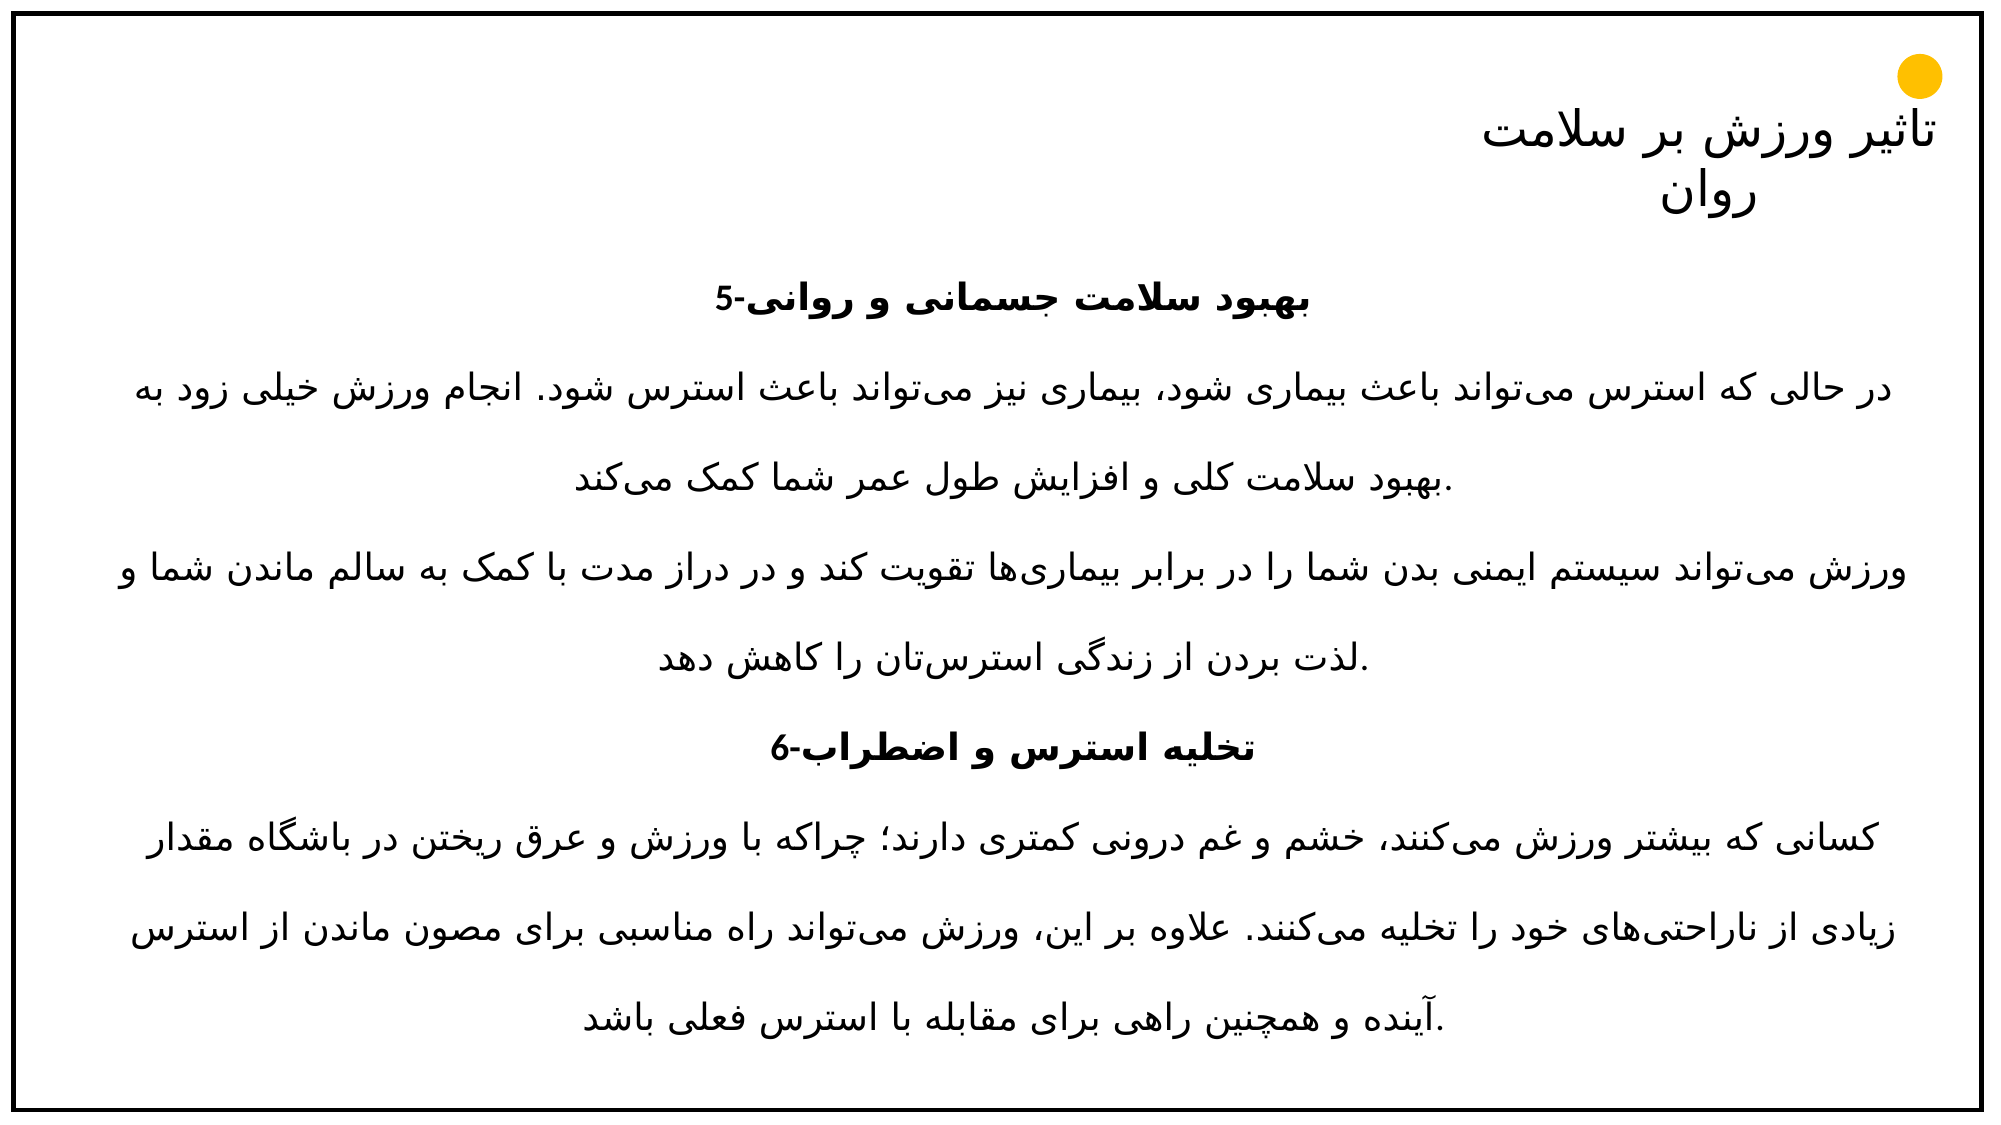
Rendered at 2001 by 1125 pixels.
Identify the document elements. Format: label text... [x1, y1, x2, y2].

text_box تاثیر ورزش بر سلامت روان [1418, 89, 2000, 225]
text_box 5-بهبود سلامت جسمانی و روانی در حالی که استرس می‌تواند باعث بیماری شود، بیماری نیز می‌تواند باعث استرس شود. انجام ورزش خیلی زود به بهبود سلامت کلی و افزایش طول عمر شما کمک می‌کند. ورزش می‌تواند سیستم ایمنی بدن شما را در برابر بیماری‌ها تقویت کند و در دراز مدت با کمک به سالم ماندن شما و لذت بردن از زندگی استرس‌تان را کاهش دهد. 6-تخلیه استرس و اضطراب کسانی که بیشتر ورزش می‌کنند، خشم و غم درونی کمتری دارند؛ چراکه با ورزش و عرق ریختن در باشگاه مقدار زیادی از ناراحتی‌های خود را تخلیه می‌کنند. علاوه بر این، ورزش می‌تواند راه مناسبی برای مصون ماندن از استرس آینده و همچنین راهی برای مقابله با استرس فعلی باشد. [96, 220, 1931, 1046]
